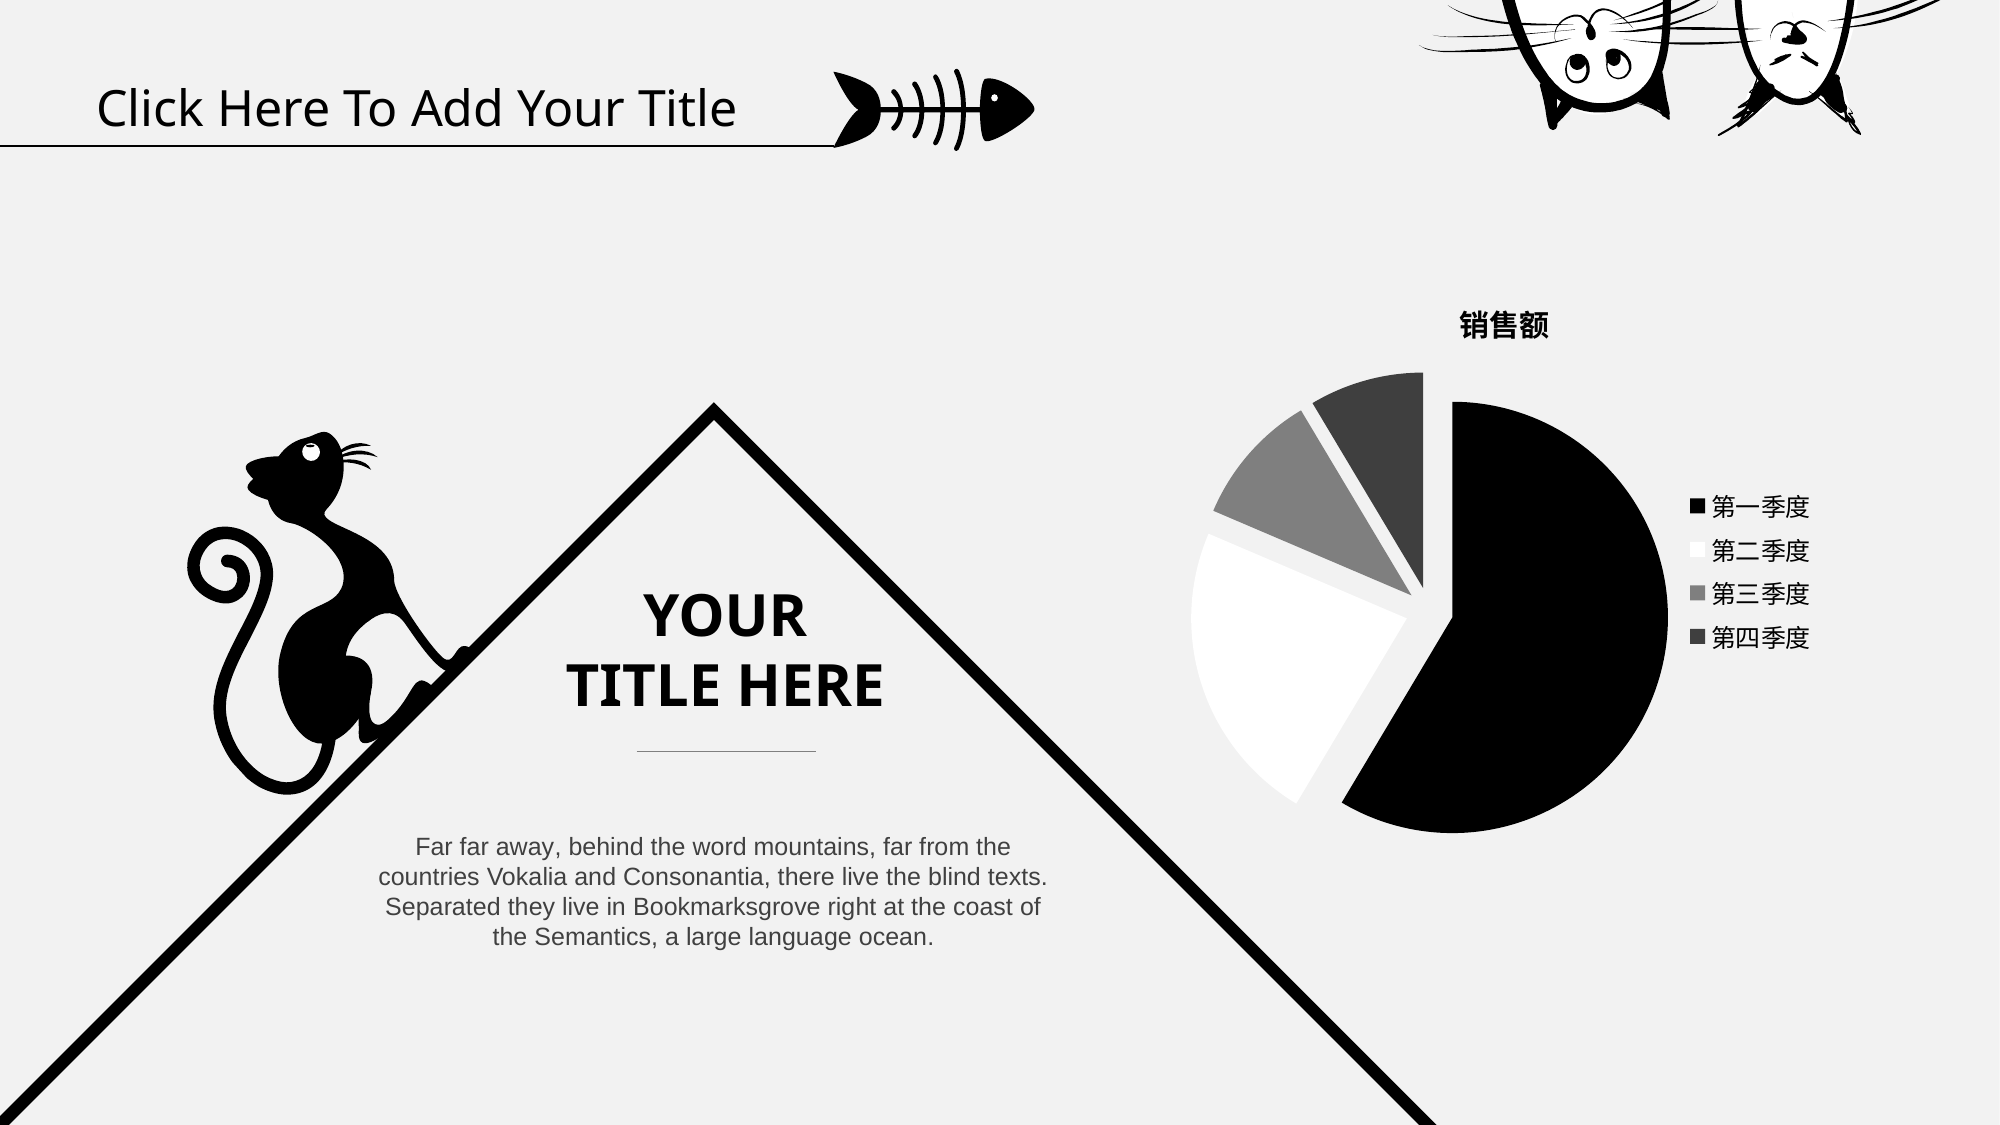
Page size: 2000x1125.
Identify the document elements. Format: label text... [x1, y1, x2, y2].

text_box Click Here To Add Your Title [33, 69, 802, 144]
picture [147, 461, 465, 755]
picture [1365, 0, 1957, 136]
chart [1176, 273, 1832, 870]
text_box Far far away, behind the word mountains, far from the countries Vokalia and Consonantia, there live the blind texts. Separated they live in Bookmarksgrove right at the coast of the Semantics, a large language ocean. [349, 823, 1078, 958]
text_box [0, 408, 1431, 1125]
picture [833, 68, 1035, 152]
text_box YOUR TITLE HERE [550, 571, 900, 726]
